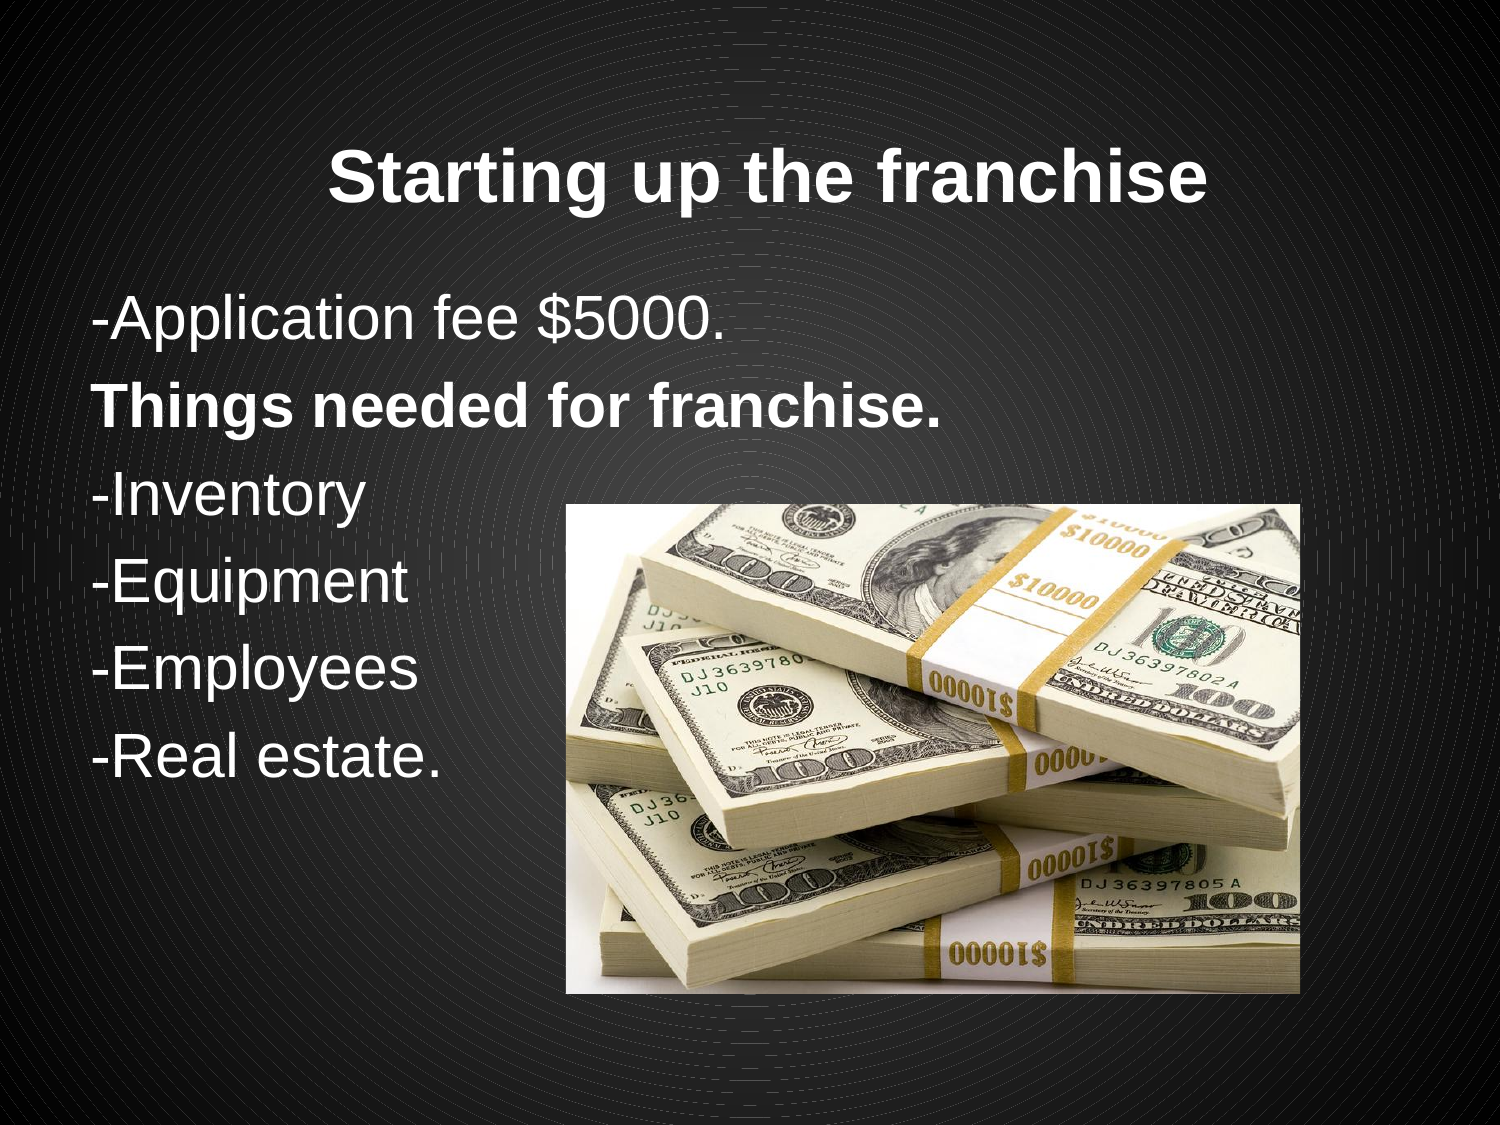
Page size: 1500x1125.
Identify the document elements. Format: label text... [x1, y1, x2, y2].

list -Application fee $5000. Things needed for franchise. -Inventory -Equipment -Employees -Real estate. [75, 262, 1425, 931]
title Starting up the franchise [75, 14, 1425, 233]
text_box [565, 504, 1301, 994]
